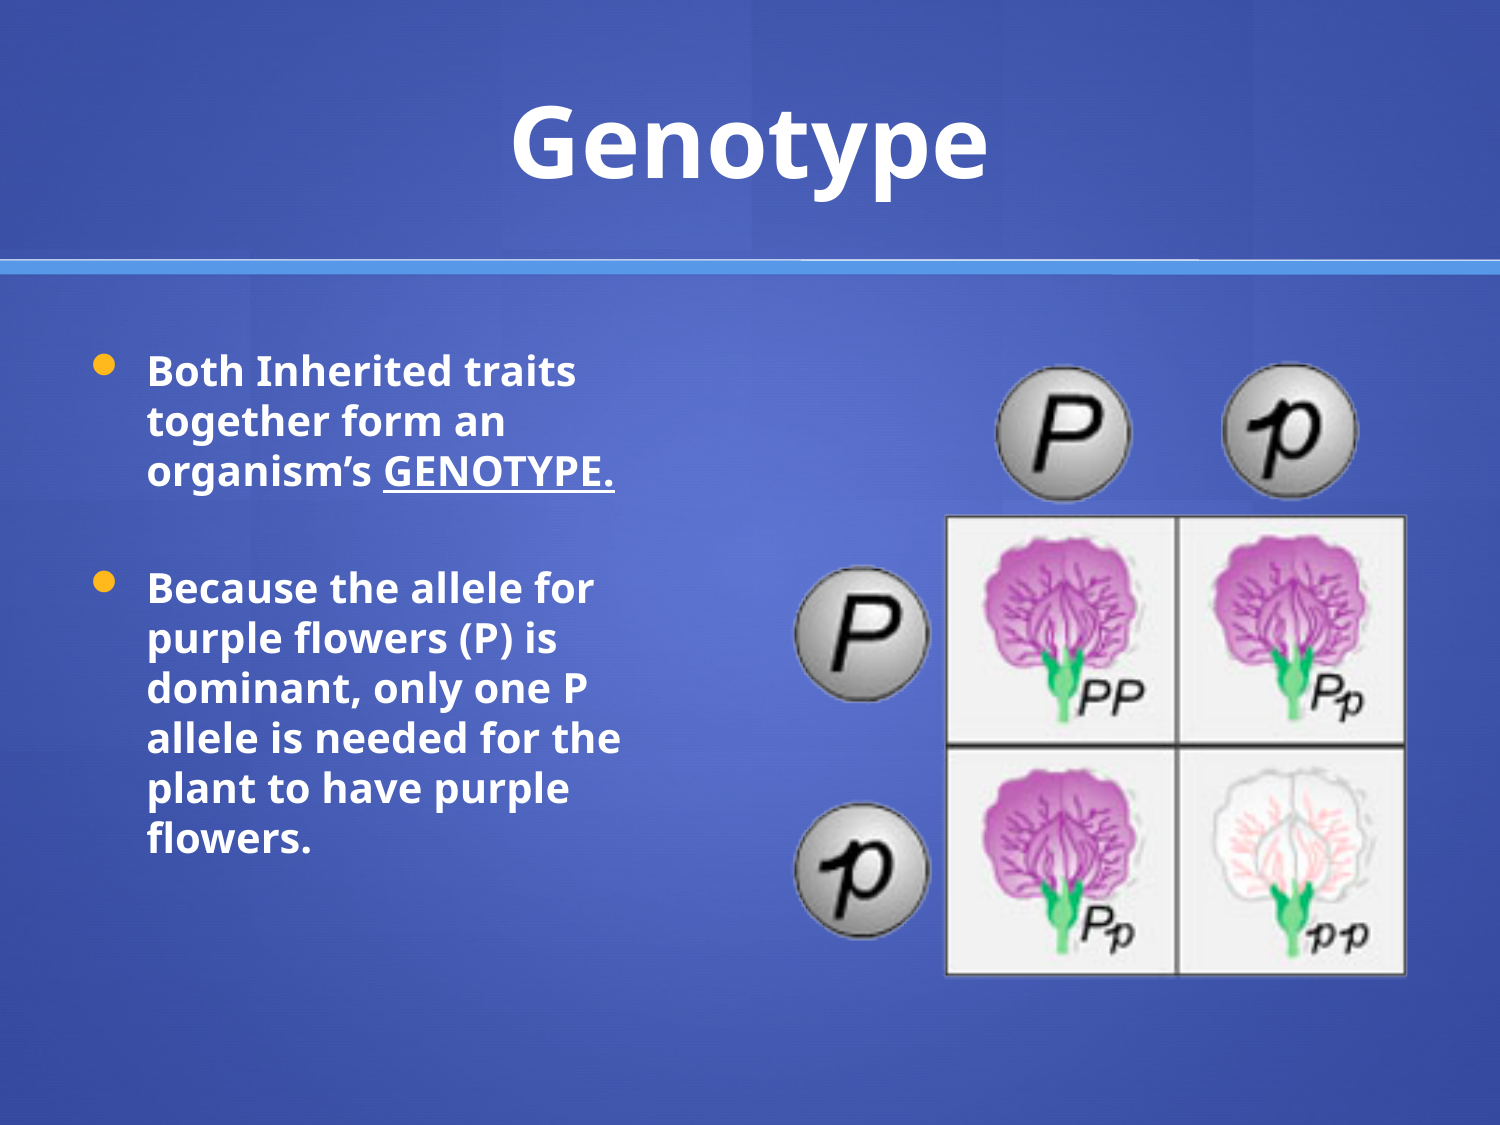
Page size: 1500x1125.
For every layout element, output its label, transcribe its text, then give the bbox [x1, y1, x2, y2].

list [778, 336, 1426, 992]
list Both Inherited traits together form an organism’s GENOTYPE. Because the allele for purple flowers (P) is dominant, only one P allele is needed for the plant to have purple flowers. [75, 337, 720, 991]
title Genotype [75, 45, 1425, 233]
